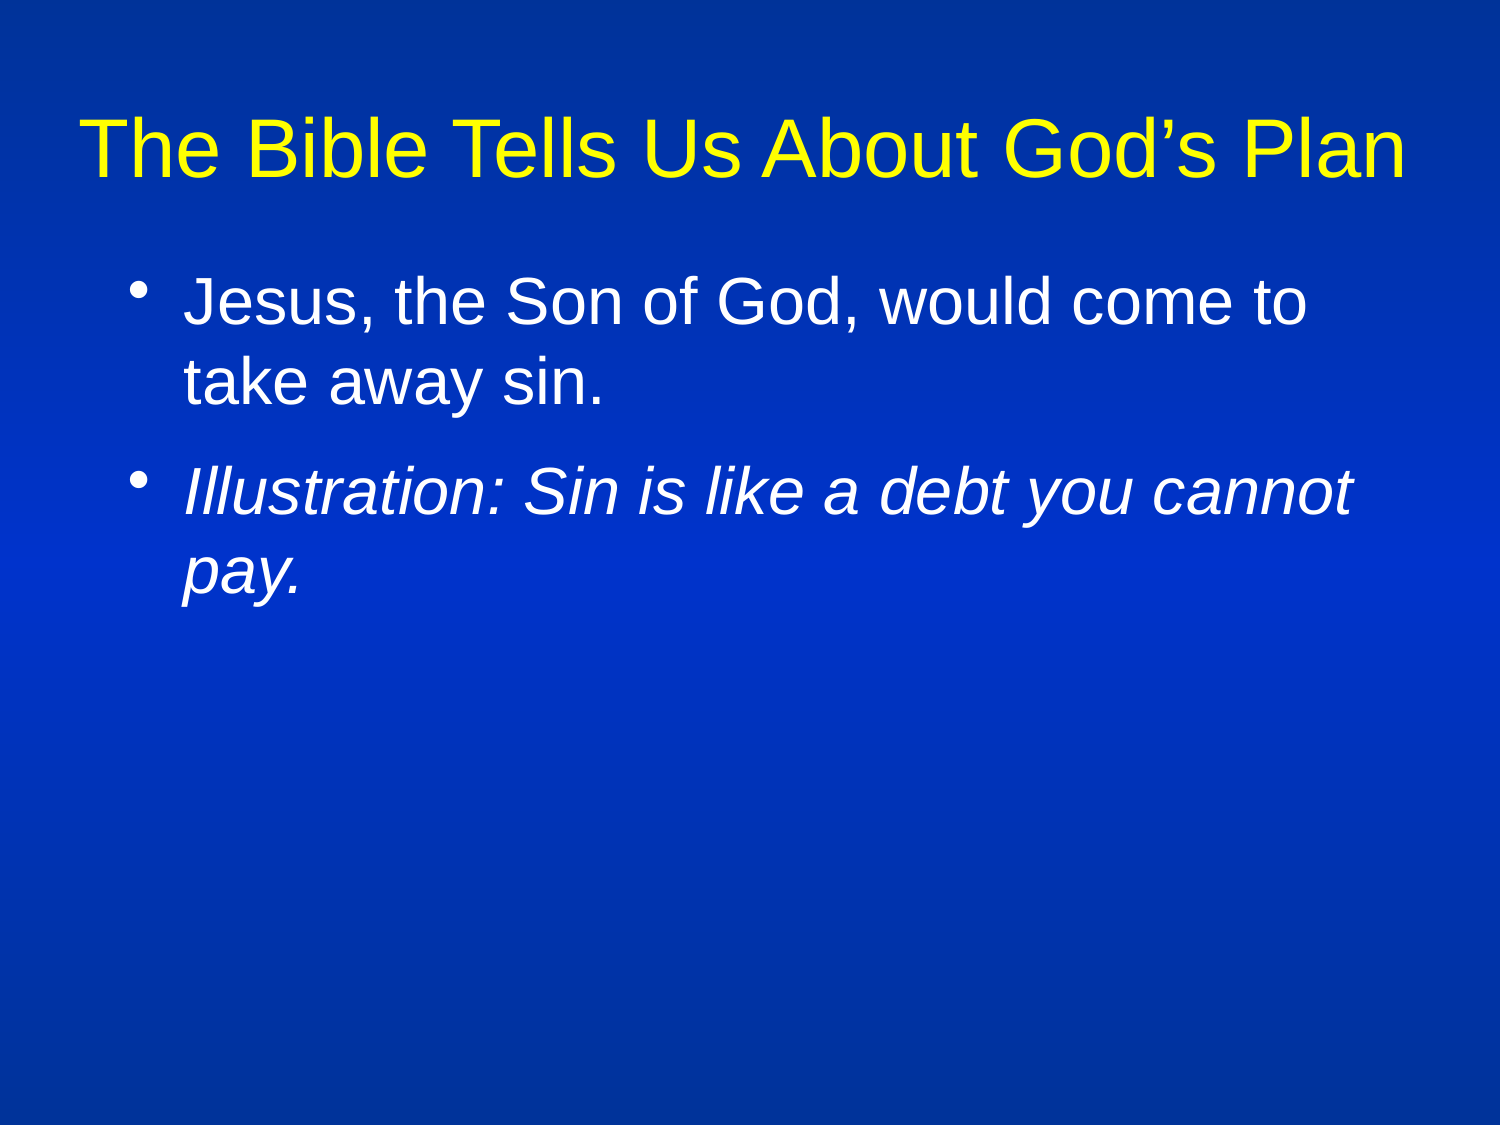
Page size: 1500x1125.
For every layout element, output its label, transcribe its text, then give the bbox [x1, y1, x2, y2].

list Jesus, the Son of God, would come to take away sin. Illustration: Sin is like a debt you cannot pay. [112, 249, 1463, 1038]
title The Bible Tells Us About God’s Plan [50, 50, 1438, 238]
